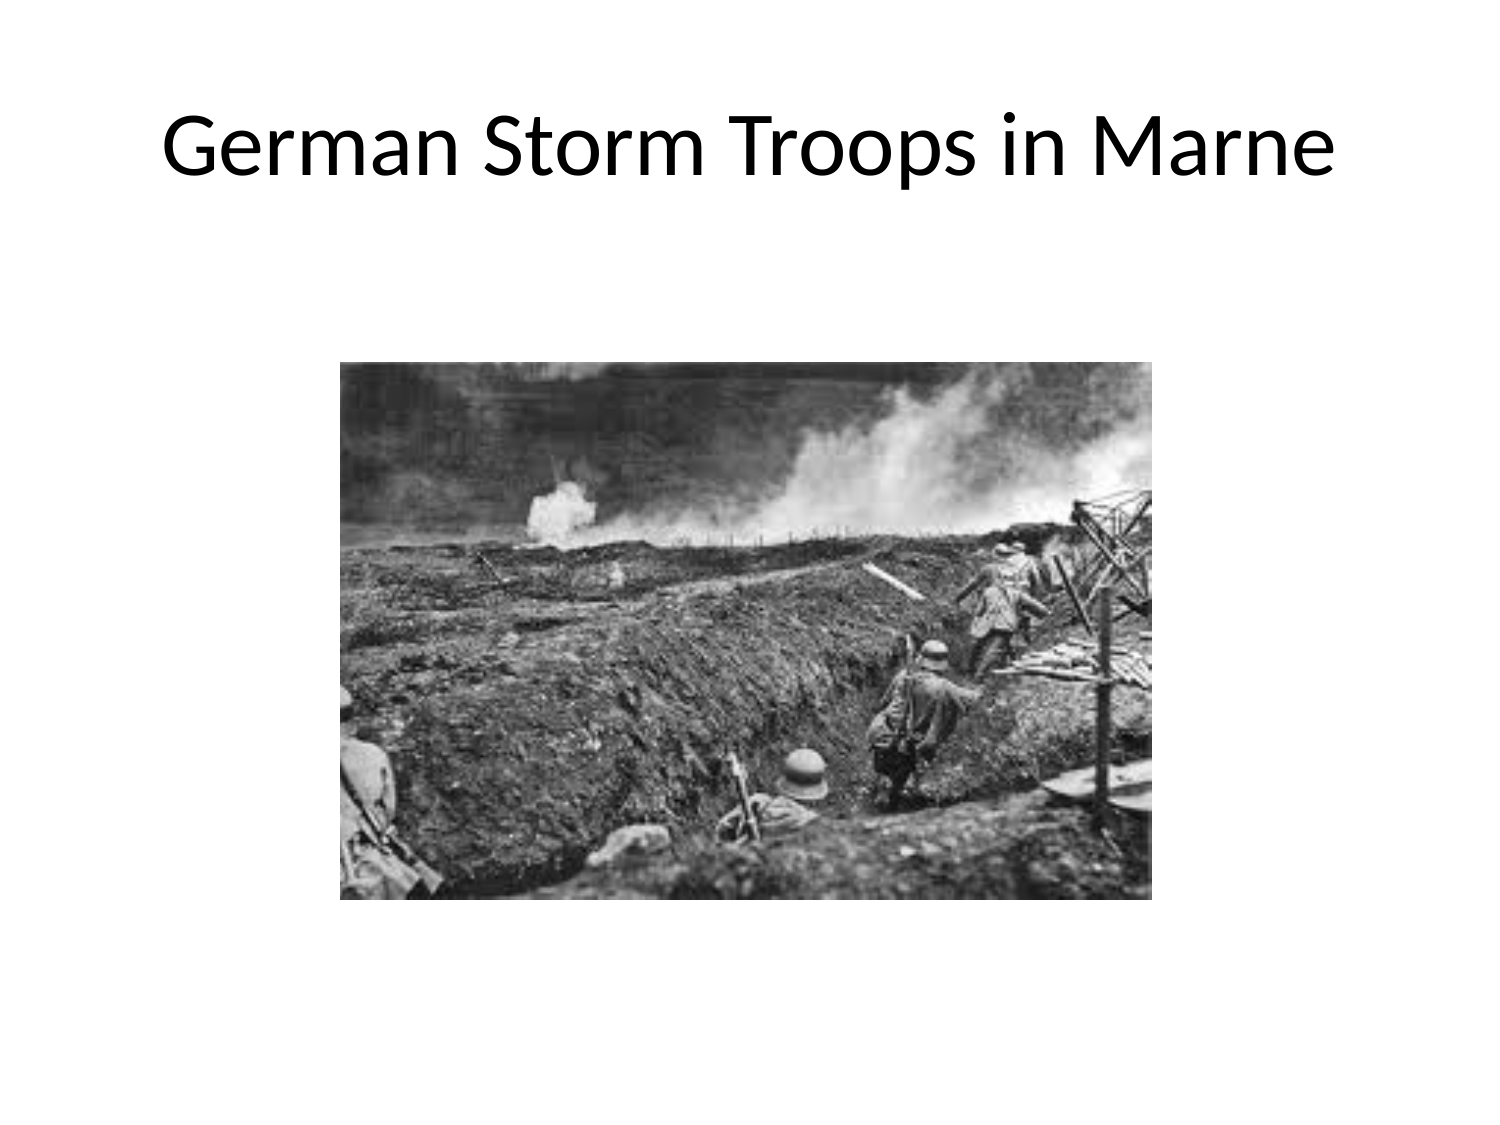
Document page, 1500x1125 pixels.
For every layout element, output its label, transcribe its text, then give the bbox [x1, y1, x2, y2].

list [340, 362, 1152, 901]
title German Storm Troops in Marne [75, 45, 1425, 233]
